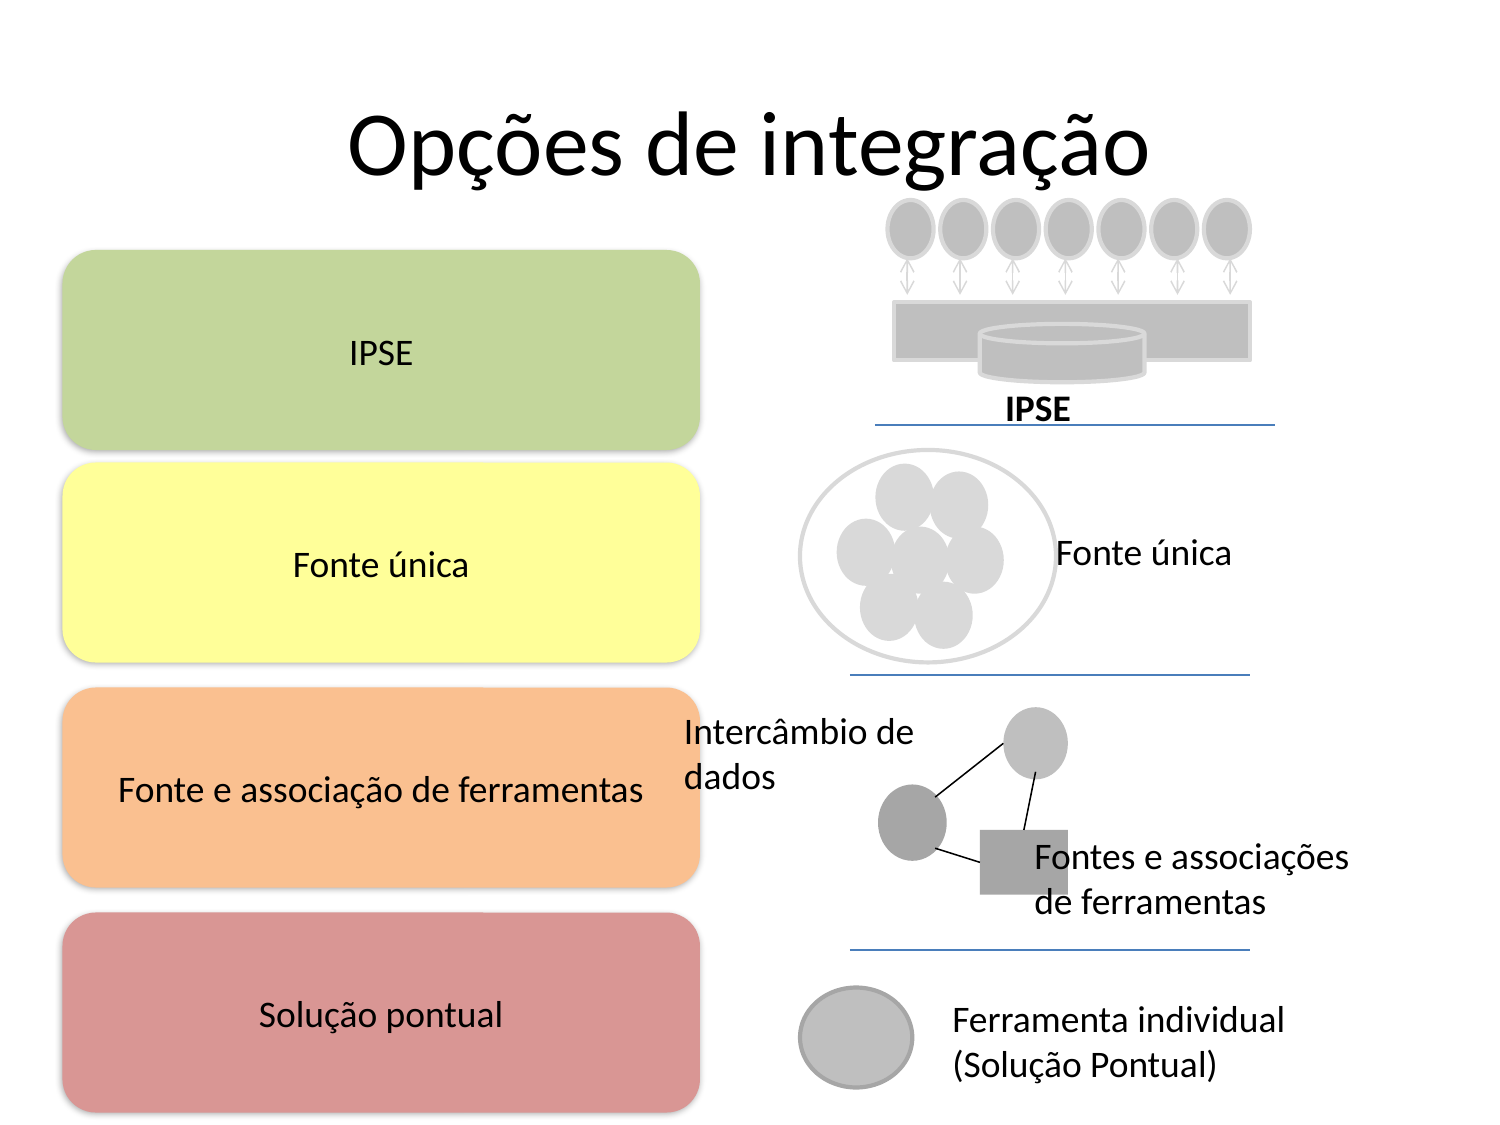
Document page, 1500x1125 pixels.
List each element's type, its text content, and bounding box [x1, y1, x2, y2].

text_box [1001, 705, 1070, 782]
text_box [934, 847, 980, 863]
text_box [878, 801, 947, 861]
text_box [797, 985, 915, 1090]
title Opções de integração [75, 45, 1425, 233]
text_box [978, 828, 1019, 897]
text_box Fonte única [1041, 520, 1248, 581]
text_box Fonte única [62, 462, 700, 663]
text_box Ferramenta individual (Solução Pontual) [937, 987, 1413, 1093]
text_box Fonte e associação de ferramentas [62, 687, 700, 888]
text_box Intercâmbio de dados [669, 699, 930, 805]
text_box Solução pontual [62, 912, 700, 1113]
text_box [797, 447, 1055, 665]
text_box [1023, 779, 1036, 831]
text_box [934, 742, 1004, 798]
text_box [887, 199, 1251, 413]
text_box Fontes e associações de ferramentas [1019, 824, 1374, 930]
text_box IPSE [62, 249, 700, 451]
